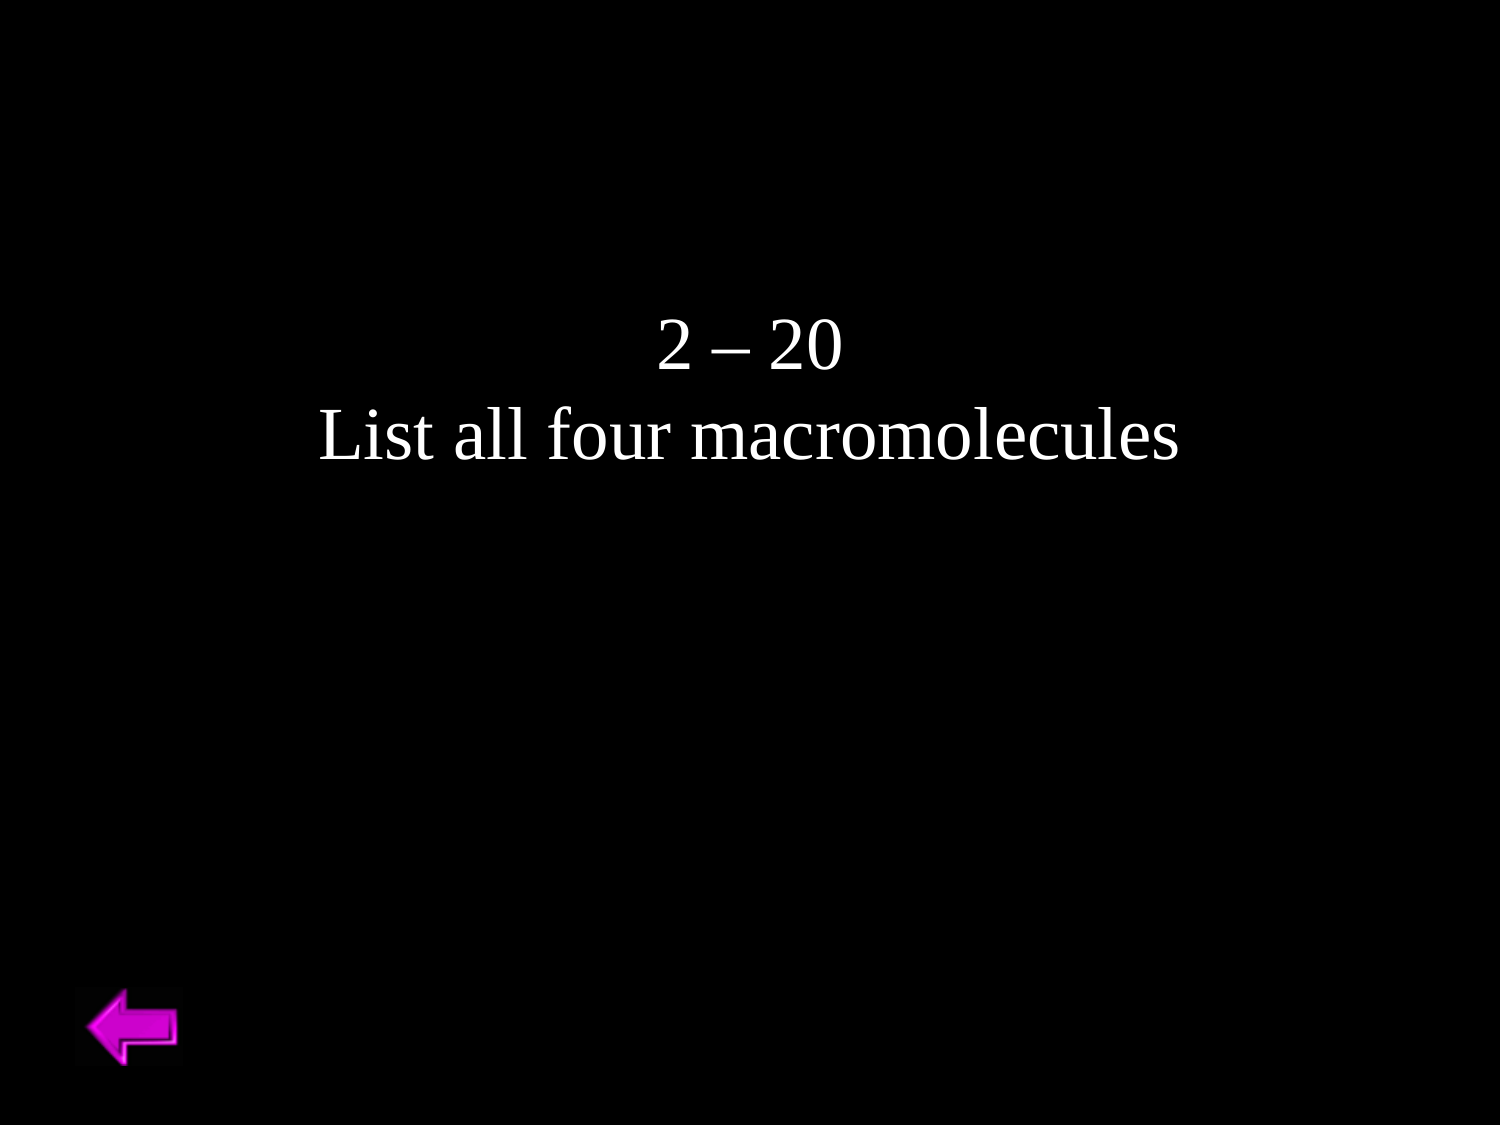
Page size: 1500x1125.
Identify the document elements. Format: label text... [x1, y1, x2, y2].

text_box 2 – 20 List all four macromolecules [12, 287, 1488, 483]
picture [74, 987, 183, 1066]
